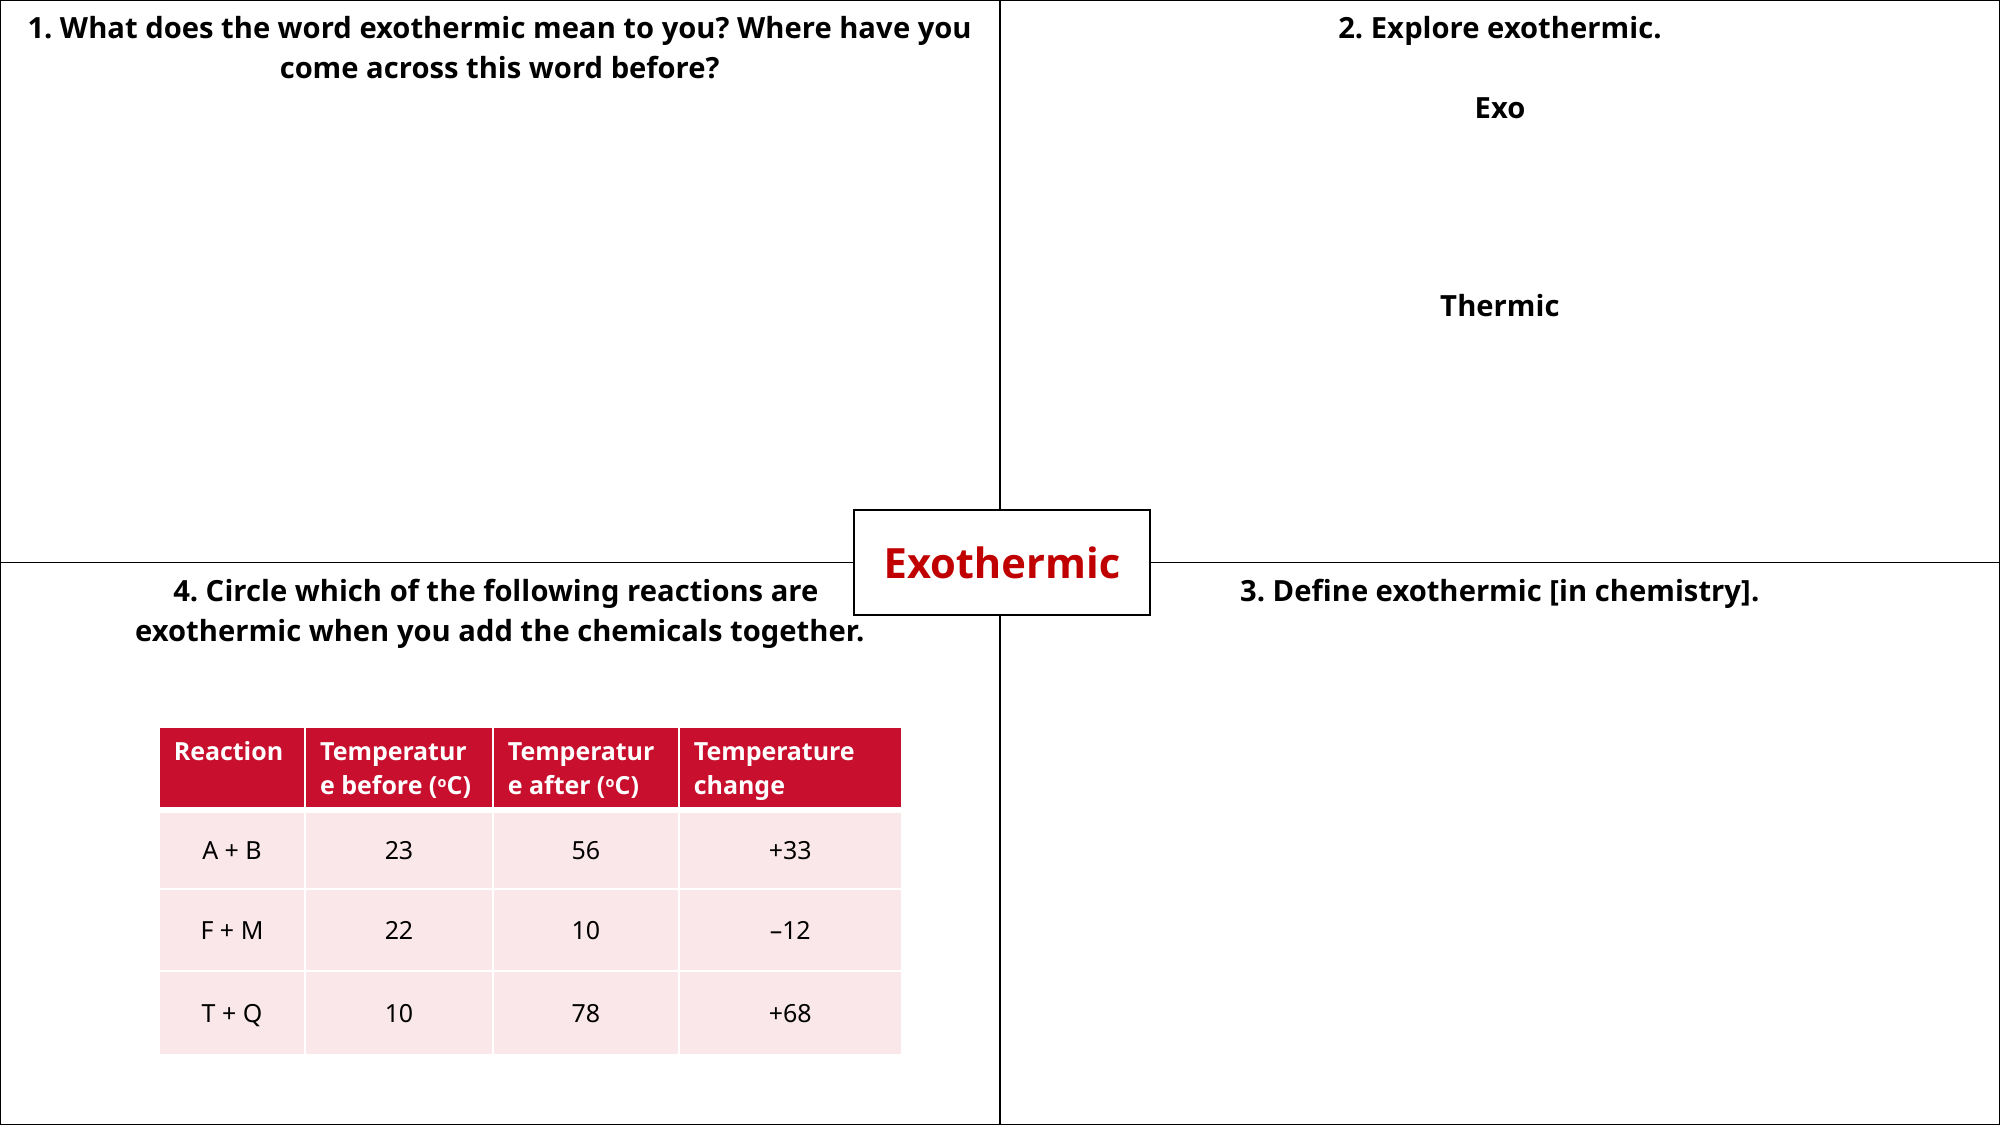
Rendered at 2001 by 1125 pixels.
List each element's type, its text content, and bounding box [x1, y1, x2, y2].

table_cell 23 [306, 813, 492, 888]
table_cell 4. Circle which of the following reactions are exothermic when you add the chemicals together. [1, 563, 999, 1124]
table_header 2. Explore exothermic. Exo Thermic [1001, 1, 1999, 562]
table_cell T + Q [160, 972, 304, 1054]
table_cell 56 [494, 813, 678, 888]
table_cell F + M [160, 890, 304, 970]
table_header Temperature before (oC) [306, 728, 492, 807]
table_header Reaction [160, 728, 304, 807]
table_header Temperature change [680, 728, 901, 807]
table_cell 22 [306, 890, 492, 970]
table_header 1. What does the word exothermic mean to you? Where have you come across this word before? [1, 1, 999, 562]
table_cell 3. Define exothermic [in chemistry]. [1001, 563, 1999, 1124]
table_cell A + B [160, 813, 304, 888]
table_cell +68 [680, 972, 901, 1054]
table_header Exothermic [855, 511, 1149, 614]
table_cell 10 [306, 972, 492, 1054]
table_header Temperature after (oC) [494, 728, 678, 807]
table_cell 10 [494, 890, 678, 970]
table_cell 78 [494, 972, 678, 1054]
table_cell –12 [680, 890, 901, 970]
table_cell +33 [680, 813, 901, 888]
